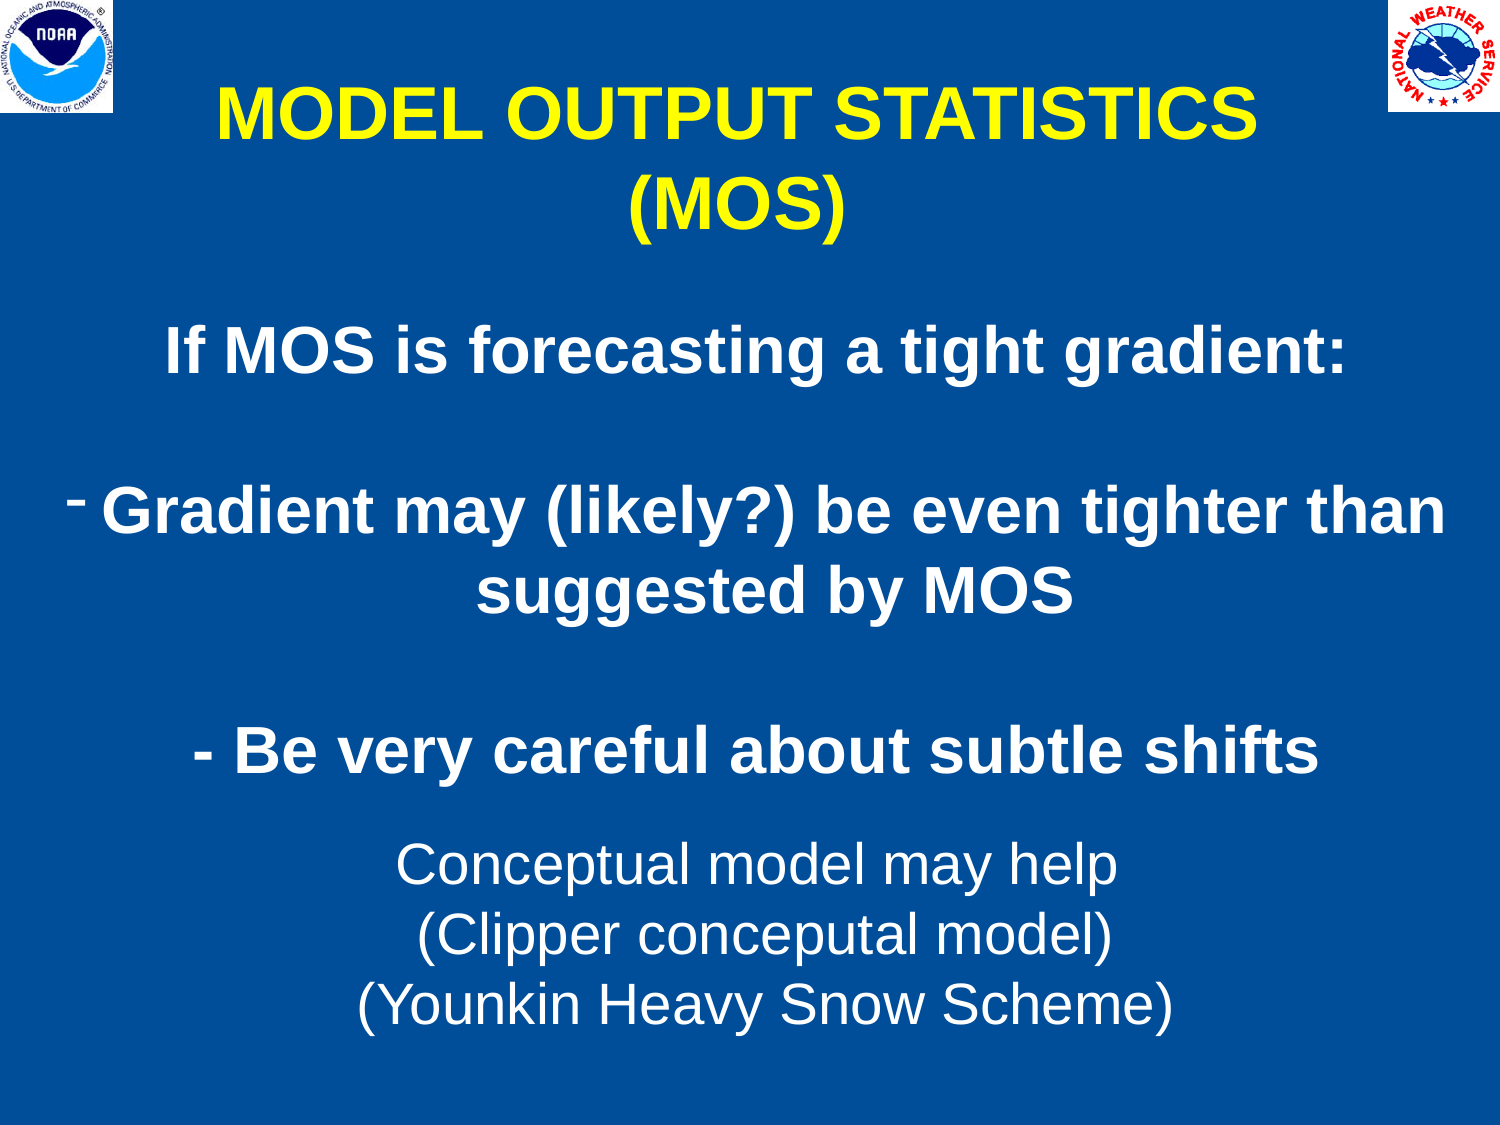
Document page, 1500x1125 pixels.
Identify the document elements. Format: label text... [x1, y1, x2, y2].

picture [1388, 0, 1500, 112]
text_box If MOS is forecasting a tight gradient: Gradient may (likely?) be even tighter than suggested by MOS - Be very careful about subtle shifts [49, 299, 1465, 795]
text_box Conceptual model may help (Clipper conceputal model) (Younkin Heavy Snow Scheme) [317, 818, 1215, 1044]
text_box MODEL OUTPUT STATISTICS (MOS) [143, 56, 1332, 252]
picture [0, 0, 113, 113]
